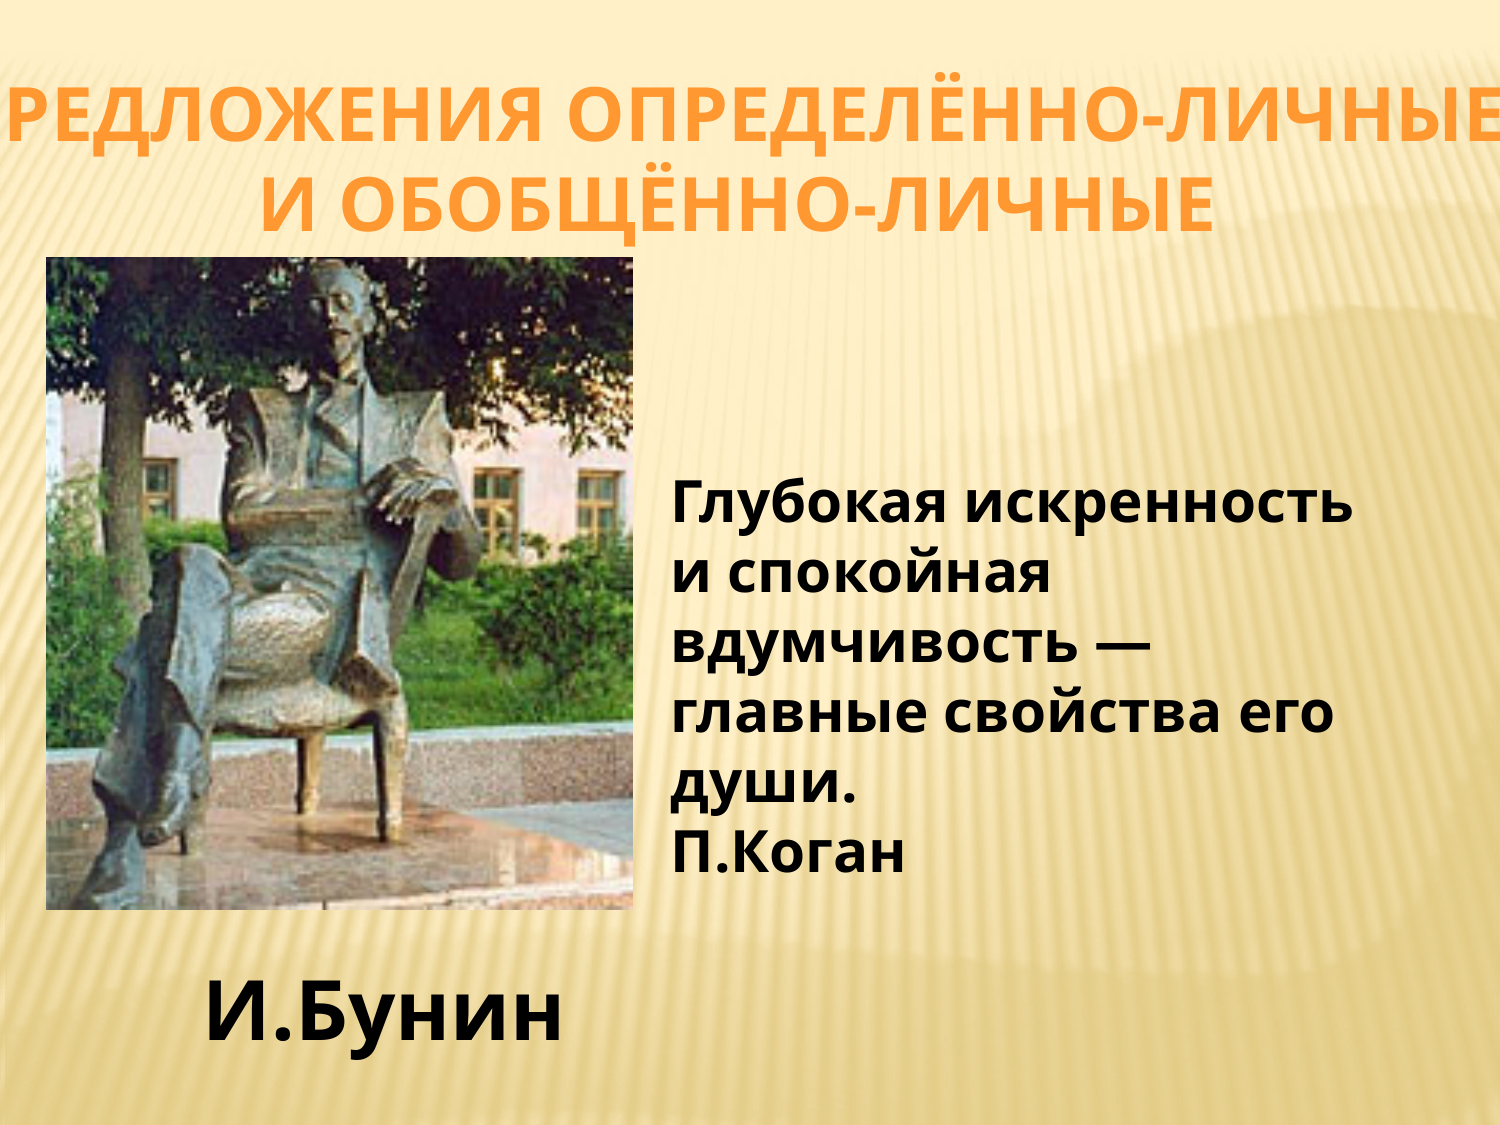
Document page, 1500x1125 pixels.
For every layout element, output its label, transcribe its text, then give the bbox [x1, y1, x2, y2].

text_box Предложения определённо-личные И обобщённо-личные [0, 58, 1500, 254]
picture [46, 257, 634, 911]
text_box И.Бунин [188, 949, 581, 1064]
text_box Глубокая искренность и спокойная вдумчивость — главные свойства его души. П.Коган [656, 456, 1465, 892]
